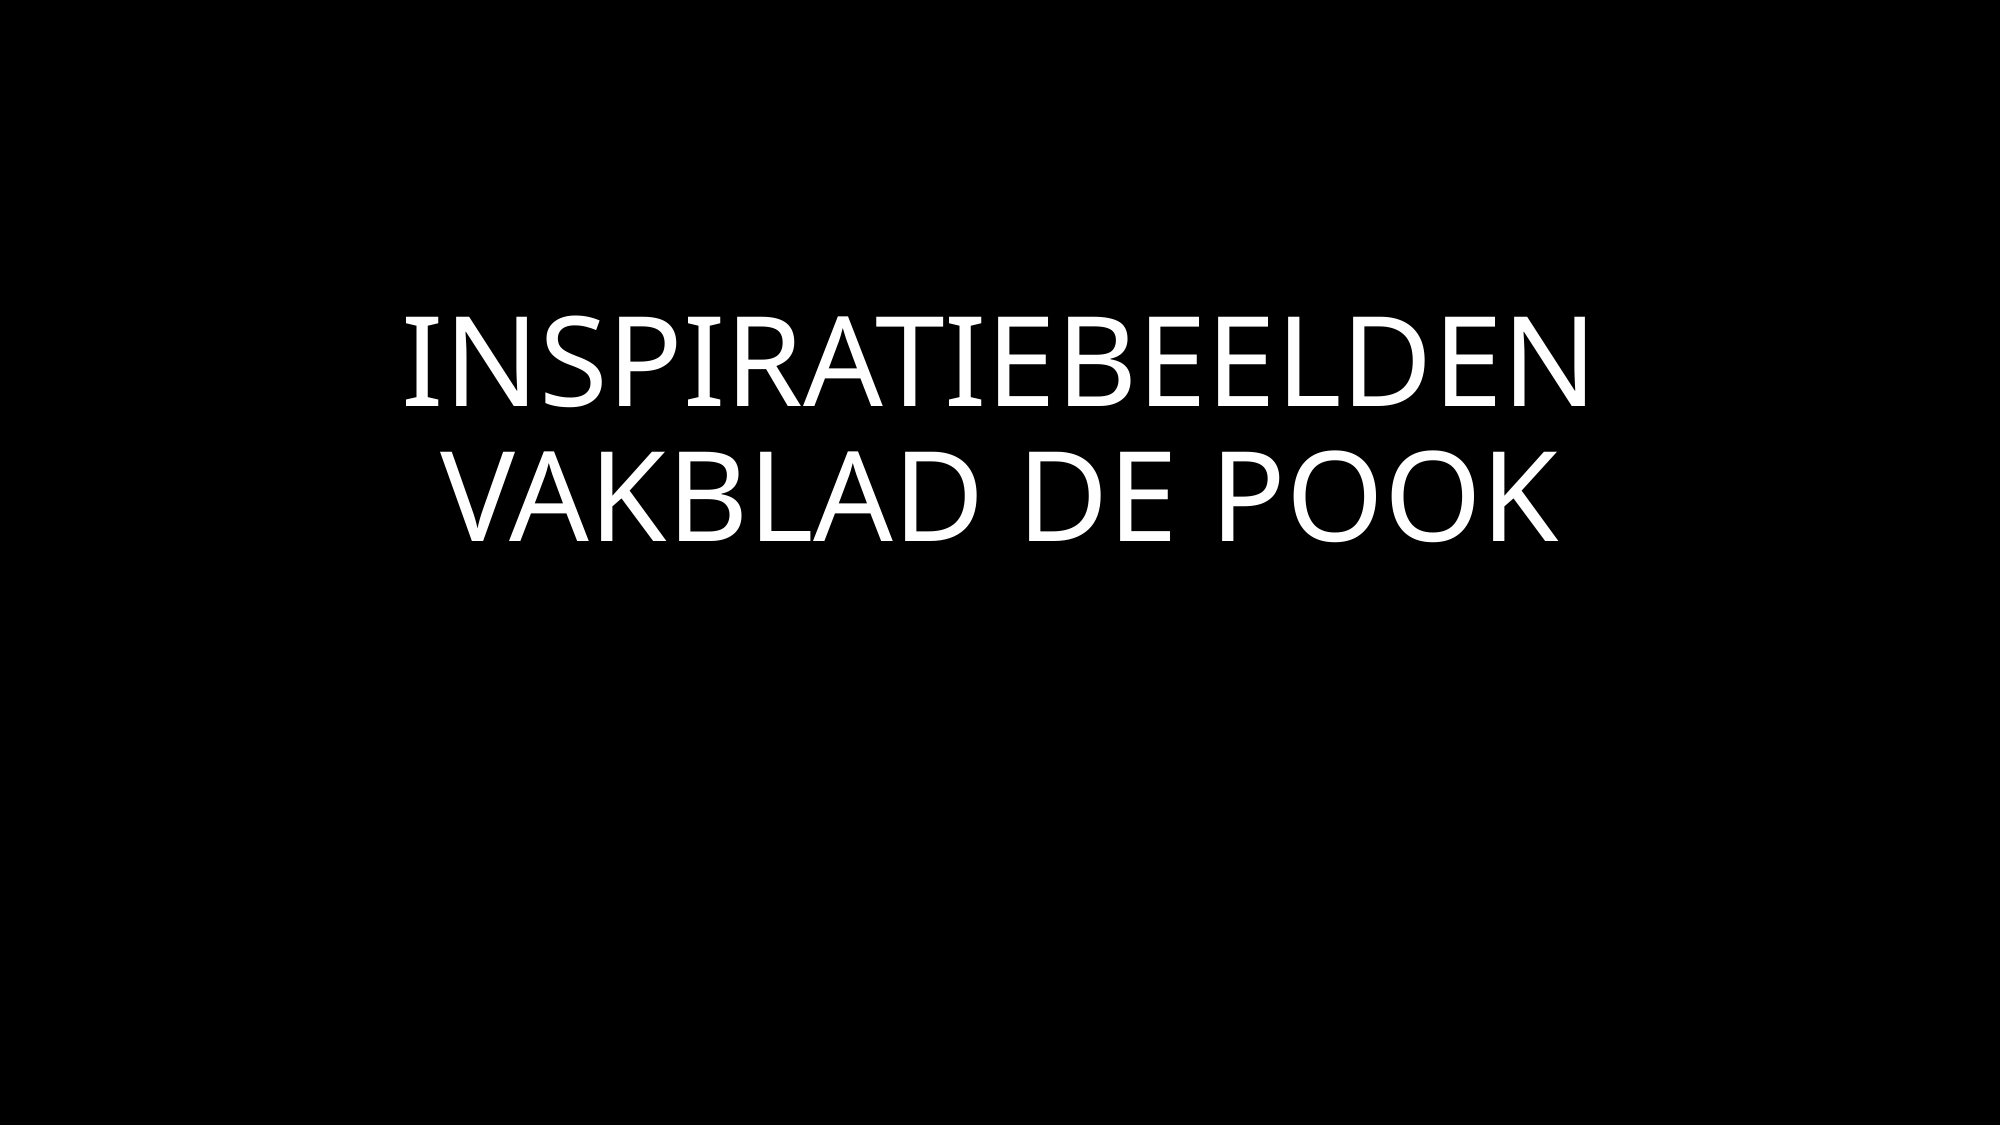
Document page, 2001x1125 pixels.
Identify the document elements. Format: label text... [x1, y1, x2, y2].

title INSPIRATIEBEELDEN VAKBLAD DE POOK [249, 184, 1750, 576]
